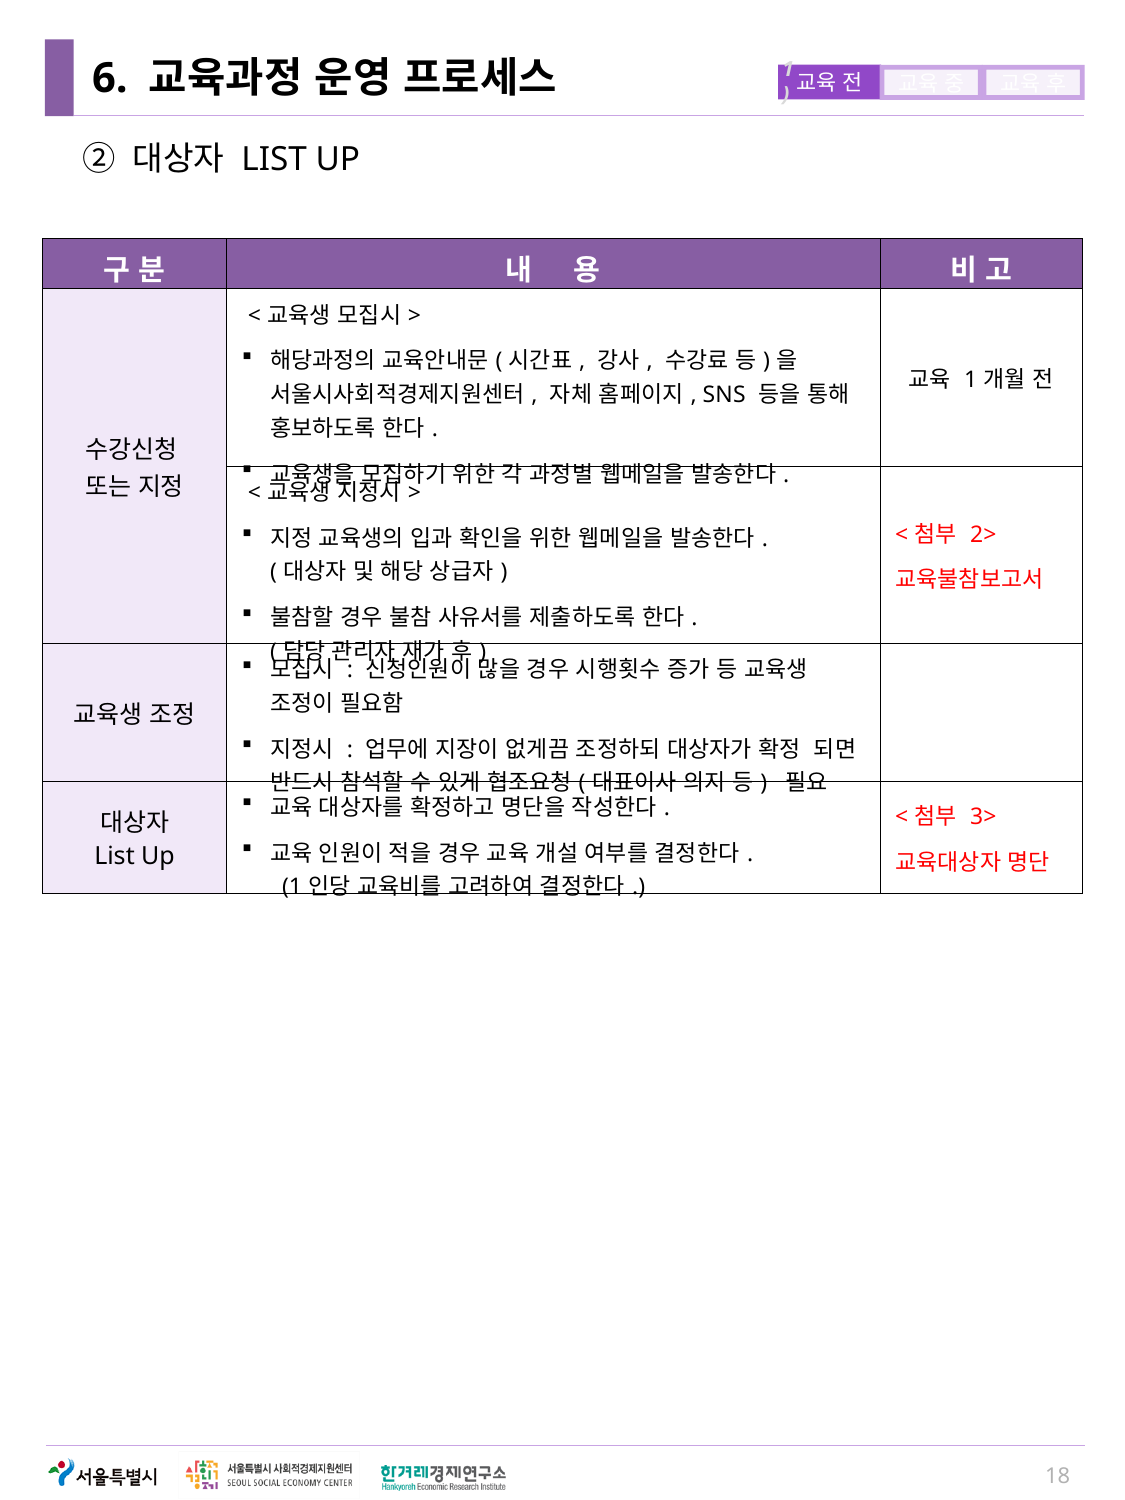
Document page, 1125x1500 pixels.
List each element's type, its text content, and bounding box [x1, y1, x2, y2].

title 6. 교육과정 운영 프로세스 [77, 49, 1034, 110]
table_cell 교육 대상자를 확정하고 명단을 작성한다. 교육 인원이 적을 경우 교육 개설 여부를 결정한다. (1인당 교육비를 고려하여 결정한다.) [227, 782, 880, 893]
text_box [780, 55, 1083, 98]
table_cell <첨부 3> 교육대상자 명단 [881, 782, 1082, 893]
table_cell 수강신청 또는 지정 [43, 289, 226, 643]
table_cell 대상자 List Up [43, 782, 226, 893]
table_cell 교육생 조정 [43, 644, 226, 781]
table_cell <교육생 지정시> 지정 교육생의 입과 확인을 위한 웹메일을 발송한다. (대상자 및 해당 상급자) 불참할 경우 불참 사유서를 제출하도록 한다. (담당 관리자 재가 후) [227, 467, 880, 643]
slide_number 18 [832, 1436, 1086, 1500]
text_box ② 대상자 LIST UP [67, 130, 375, 185]
table_cell <교육생 모집시> 해당과정의 교육안내문(시간표, 강사, 수강료 등)을 서울시사회적경제지원센터, 자체 홈페이지, SNS 등을 통해 홍보하도록 한다. 교육생을 모집하기 위한 각 과정별 웹메일을 발송한다. [227, 289, 880, 466]
table_cell <첨부 2> 교육불참보고서 [881, 467, 1082, 643]
table_cell [881, 644, 1082, 781]
table_header 구 분 [43, 239, 226, 288]
table_cell 교육 1개월 전 [881, 289, 1082, 466]
table_header 비 고 [881, 239, 1082, 288]
picture [178, 1451, 360, 1499]
picture [381, 1465, 506, 1491]
table_header 내 용 [227, 239, 880, 288]
table_cell 모집시 : 신청인원이 많을 경우 시행횟수 증가 등 교육생 조정이 필요함 지정시 : 업무에 지장이 없게끔 조정하되 대상자가 확정 되면 반드시 참석할 수 있게 협조요청(대표이사 의지 등) 필요 [227, 644, 880, 781]
picture [48, 1457, 157, 1486]
